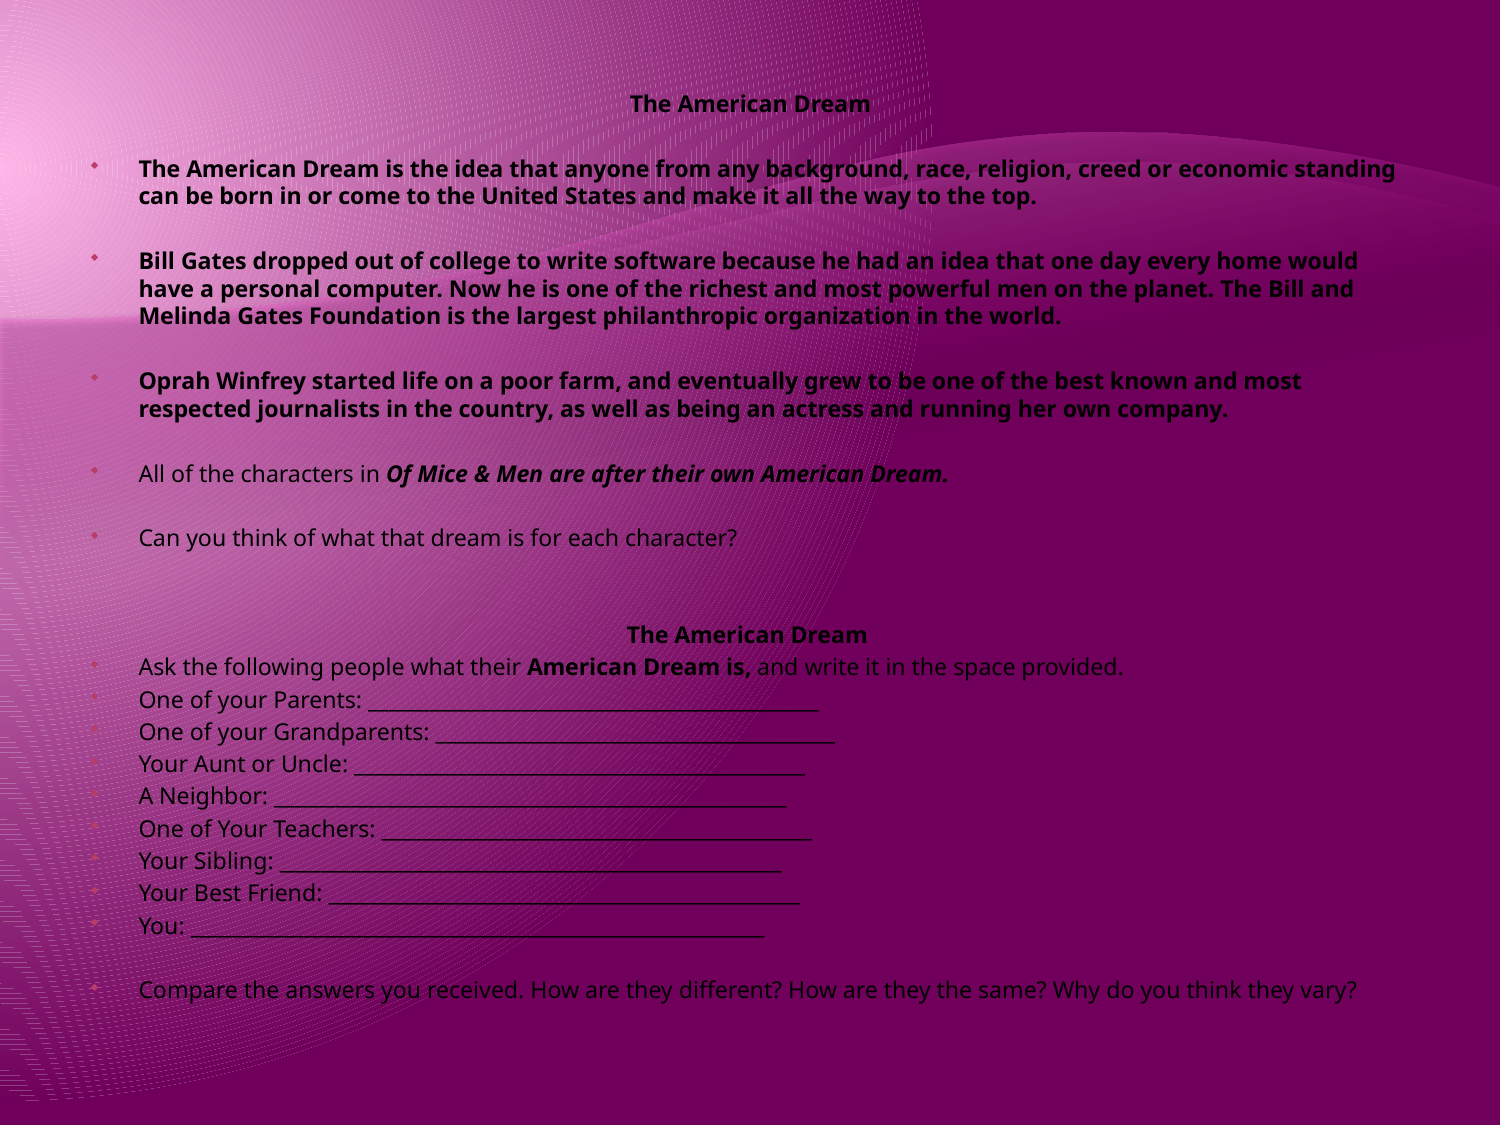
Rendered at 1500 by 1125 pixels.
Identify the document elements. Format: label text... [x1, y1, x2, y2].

list The American Dream The American Dream is the idea that anyone from any background, race, religion, creed or economic standing can be born in or come to the United States and make it all the way to the top. Bill Gates dropped out of college to write software because he had an idea that one day every home would have a personal computer. Now he is one of the richest and most powerful men on the planet. The Bill and Melinda Gates Foundation is the largest philanthropic organization in the world. Oprah Winfrey started life on a poor farm, and eventually grew to be one of the best known and most respected journalists in the country, as well as being an actress and running her own company. All of the characters in Of Mice & Men are after their own American Dream. Can you think of what that dream is for each character? The American Dream Ask the following people what their American Dream is, and write it in the space provided. One of your Parents: ____________________________________________ One of your Grandparents: _______________________________________ Your Aunt or Uncle: ____________________________________________ A Neighbor: __________________________________________________ One of Your Teachers: __________________________________________ Your Sibling: _________________________________________________ Your Best Friend: ______________________________________________ You: ________________________________________________________ Compare the answers you received. How are they different? How are they the same? Why do you think they vary? [75, 50, 1425, 1033]
